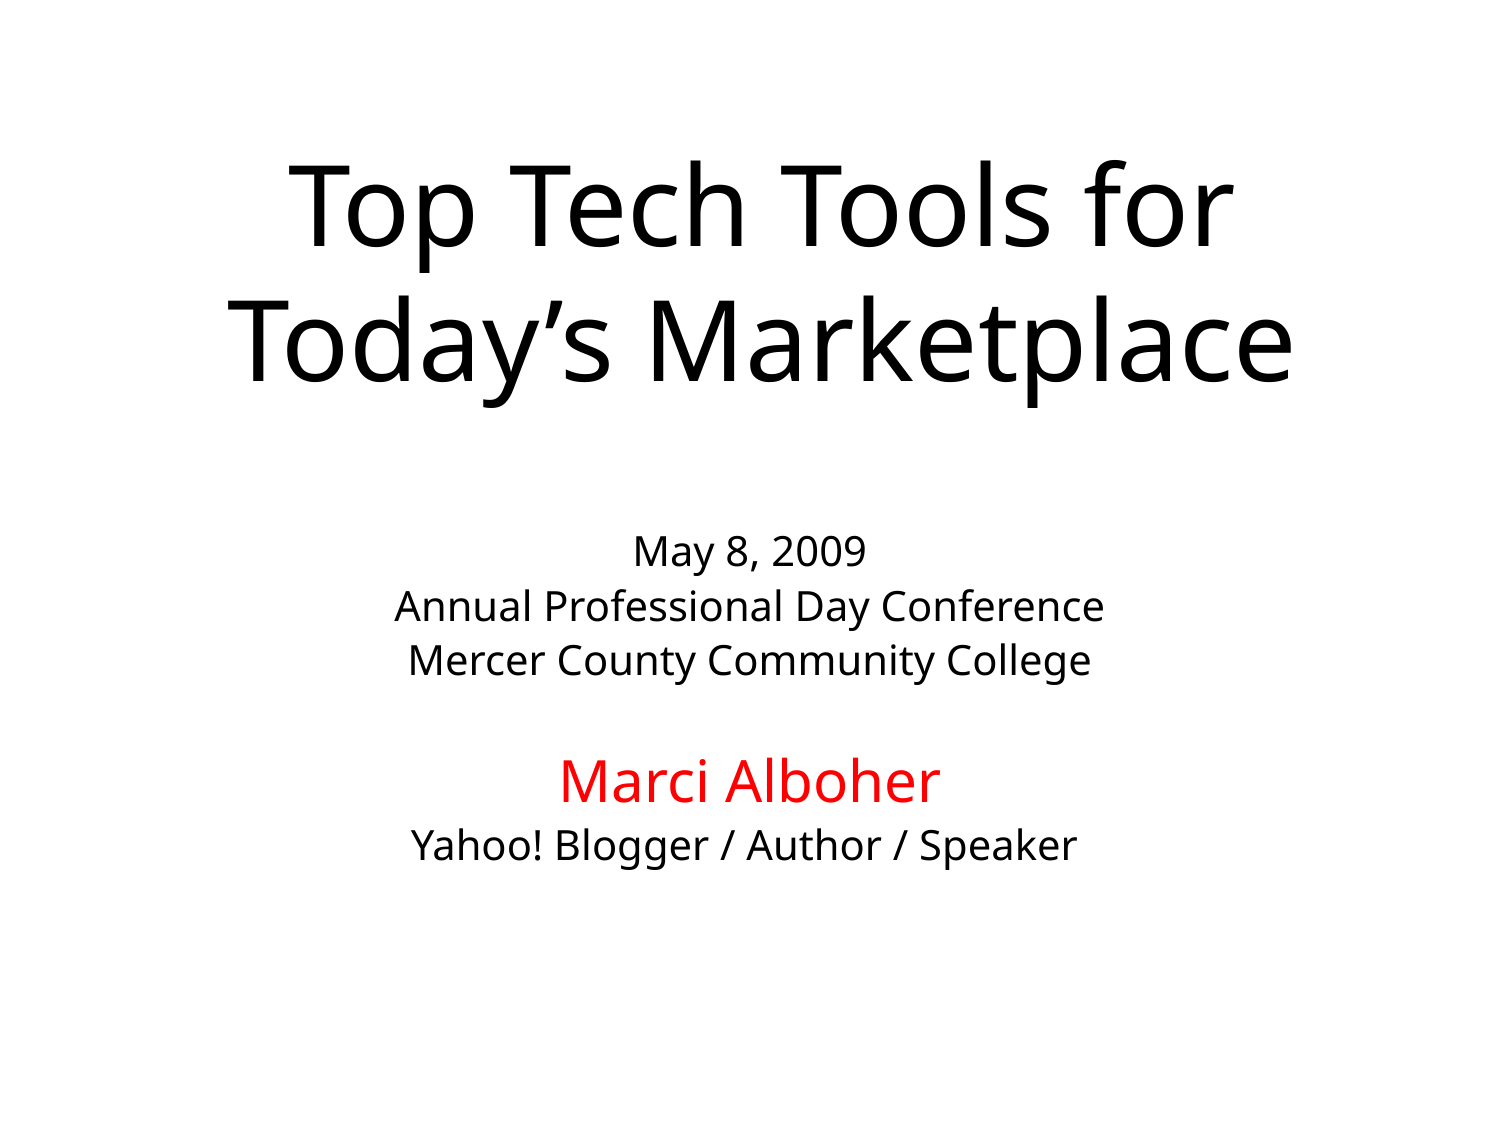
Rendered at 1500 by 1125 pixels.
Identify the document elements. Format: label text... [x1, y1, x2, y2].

text_box May 8, 2009 Annual Professional Day Conference Mercer County Community College Marci Alboher Yahoo! Blogger / Author / Speaker [112, 375, 1388, 869]
text_box Top Tech Tools for Today’s Marketplace [124, 133, 1400, 405]
